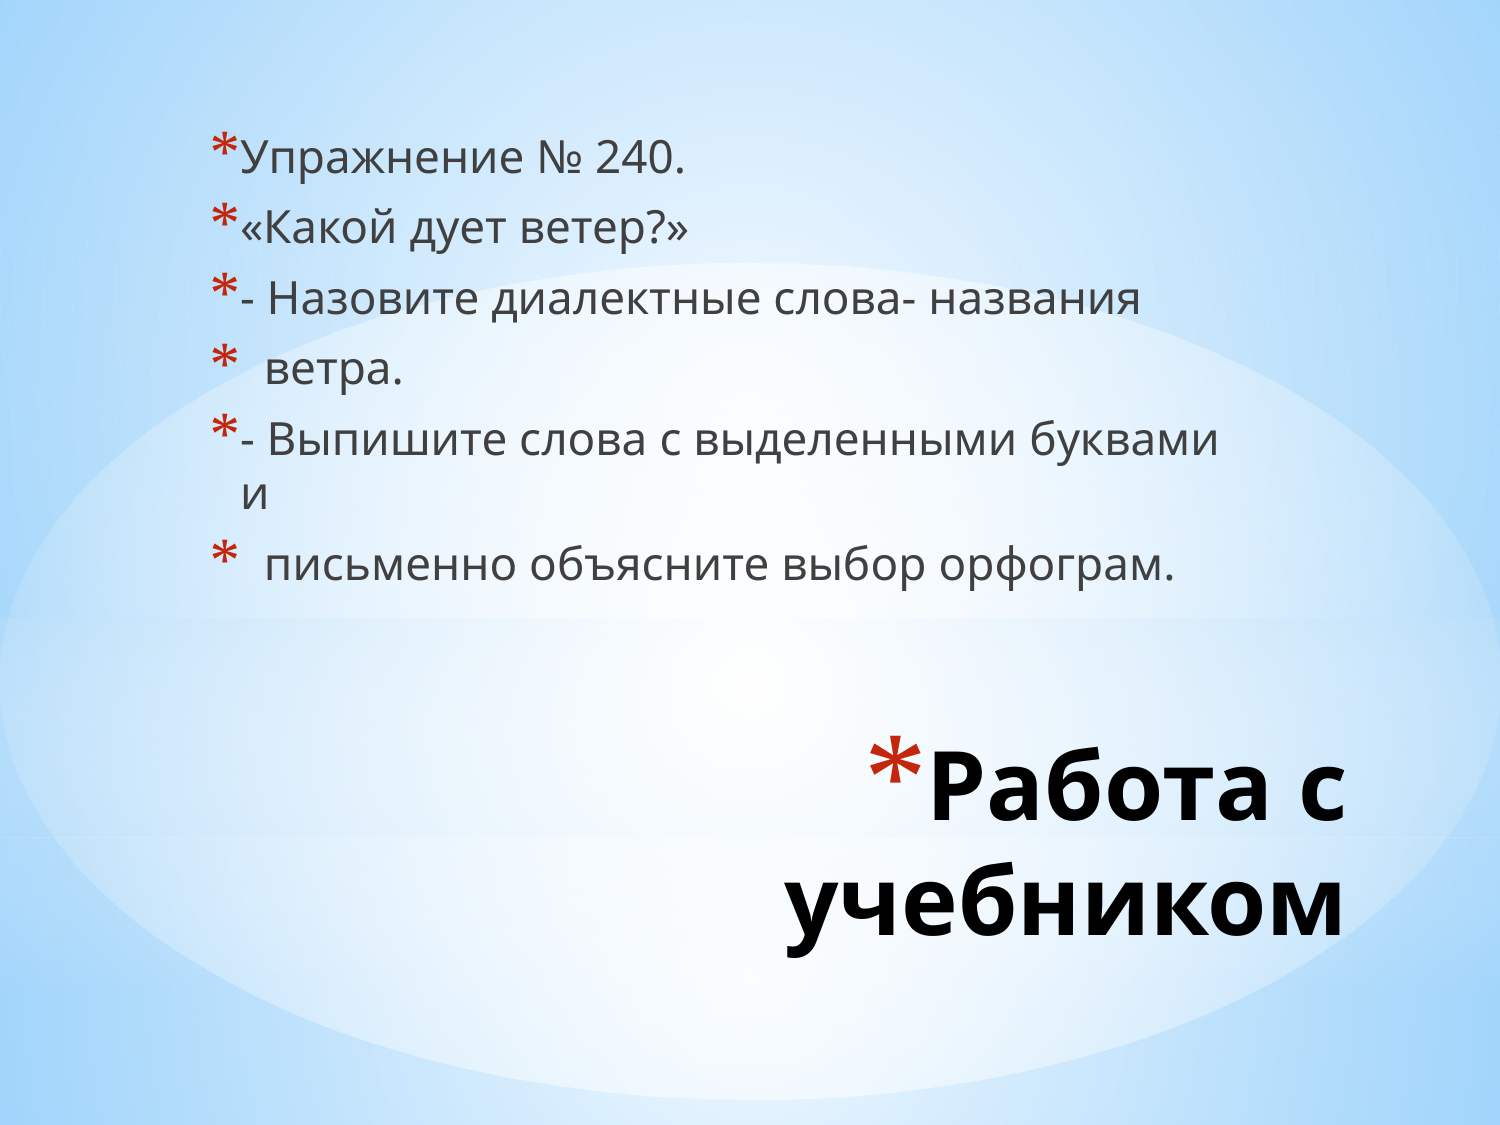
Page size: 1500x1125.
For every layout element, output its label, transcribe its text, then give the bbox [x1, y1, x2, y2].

title Работа с учебником [294, 717, 1363, 905]
list Упражнение № 240. «Какой дует ветер?» - Назовите диалектные слова- названия ветра. - Выпишите слова с выделенными буквами и письменно объясните выбор орфограм. [187, 120, 1238, 690]
